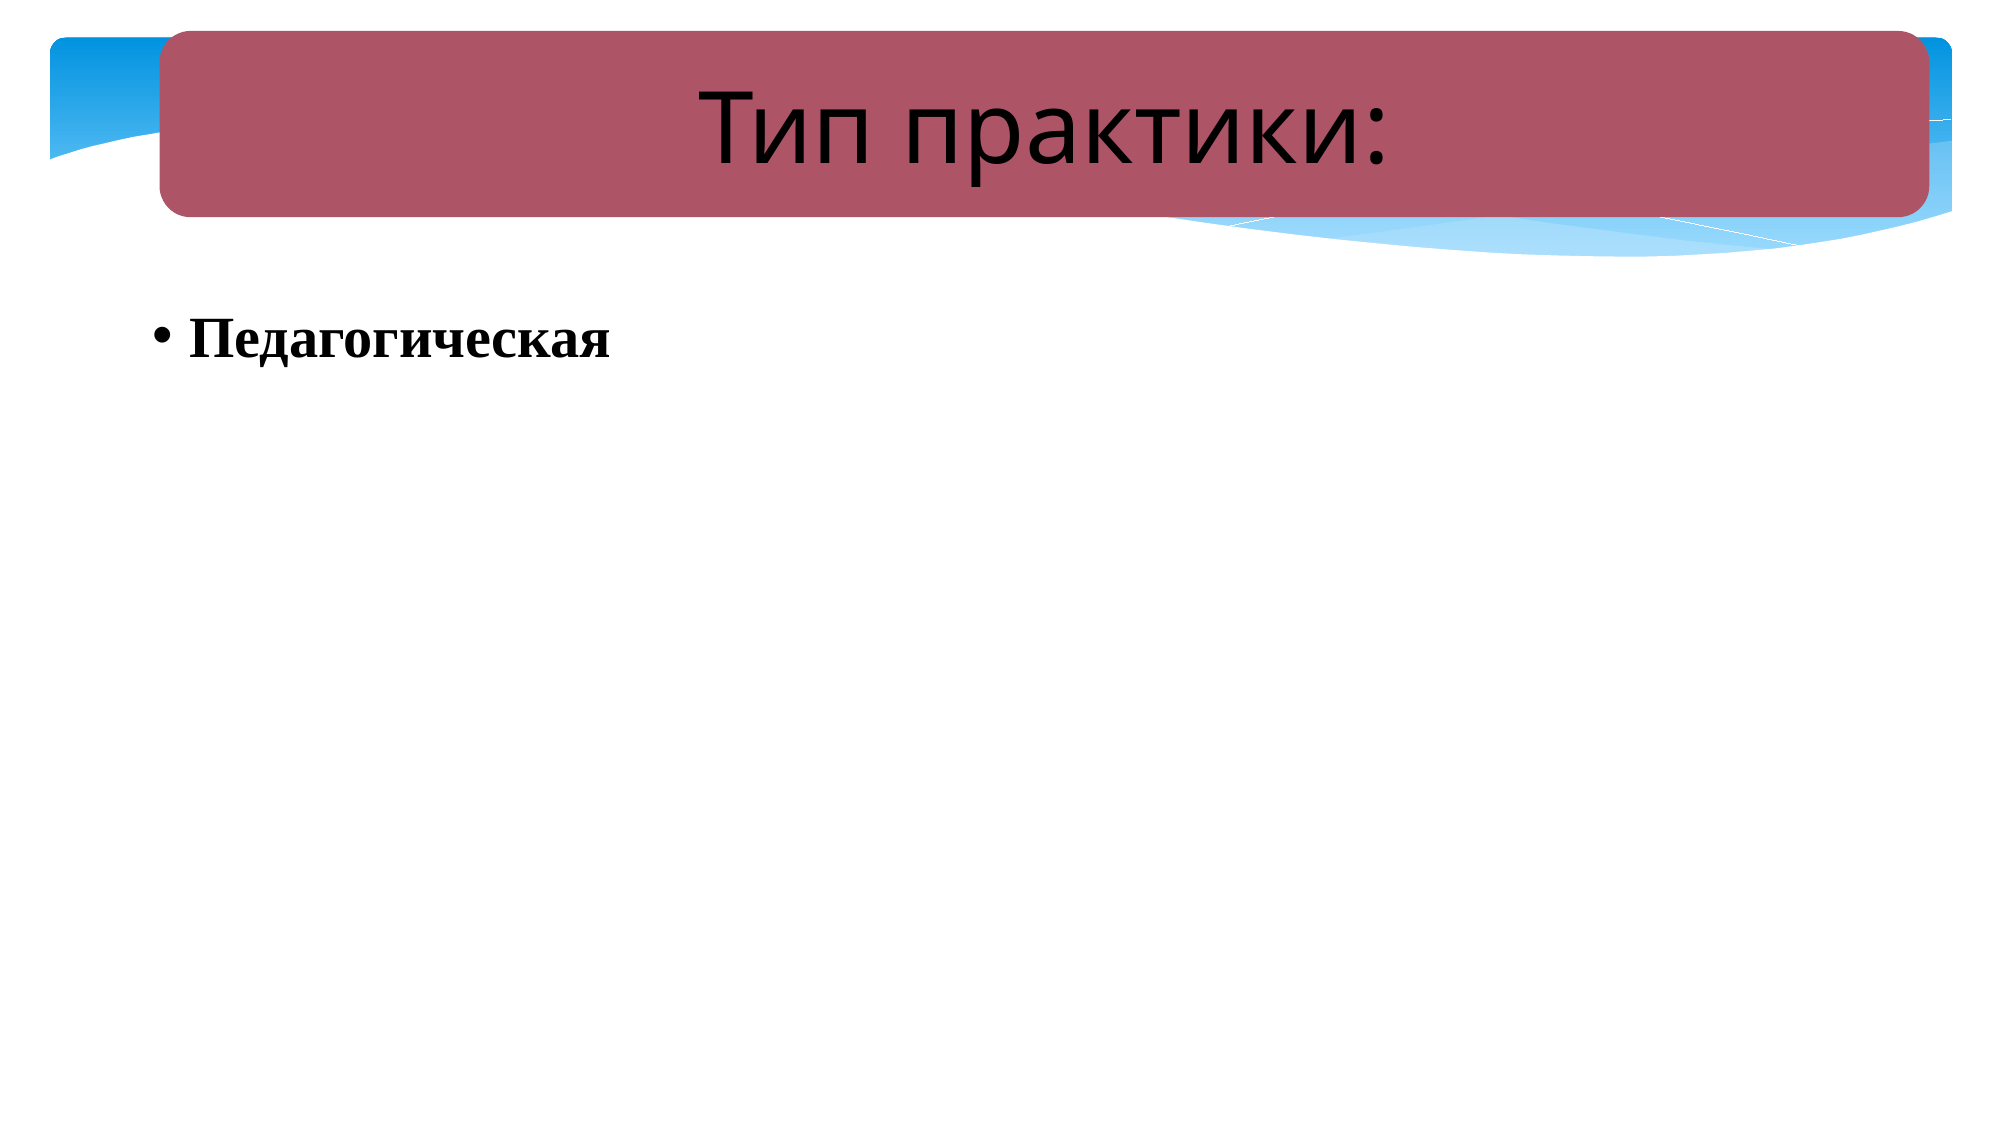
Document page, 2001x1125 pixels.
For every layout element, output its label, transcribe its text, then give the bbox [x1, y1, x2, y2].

text_box Тип практики: [158, 29, 1931, 219]
text_box [137, 59, 1863, 278]
text_box Педагогическая [137, 299, 1863, 1014]
